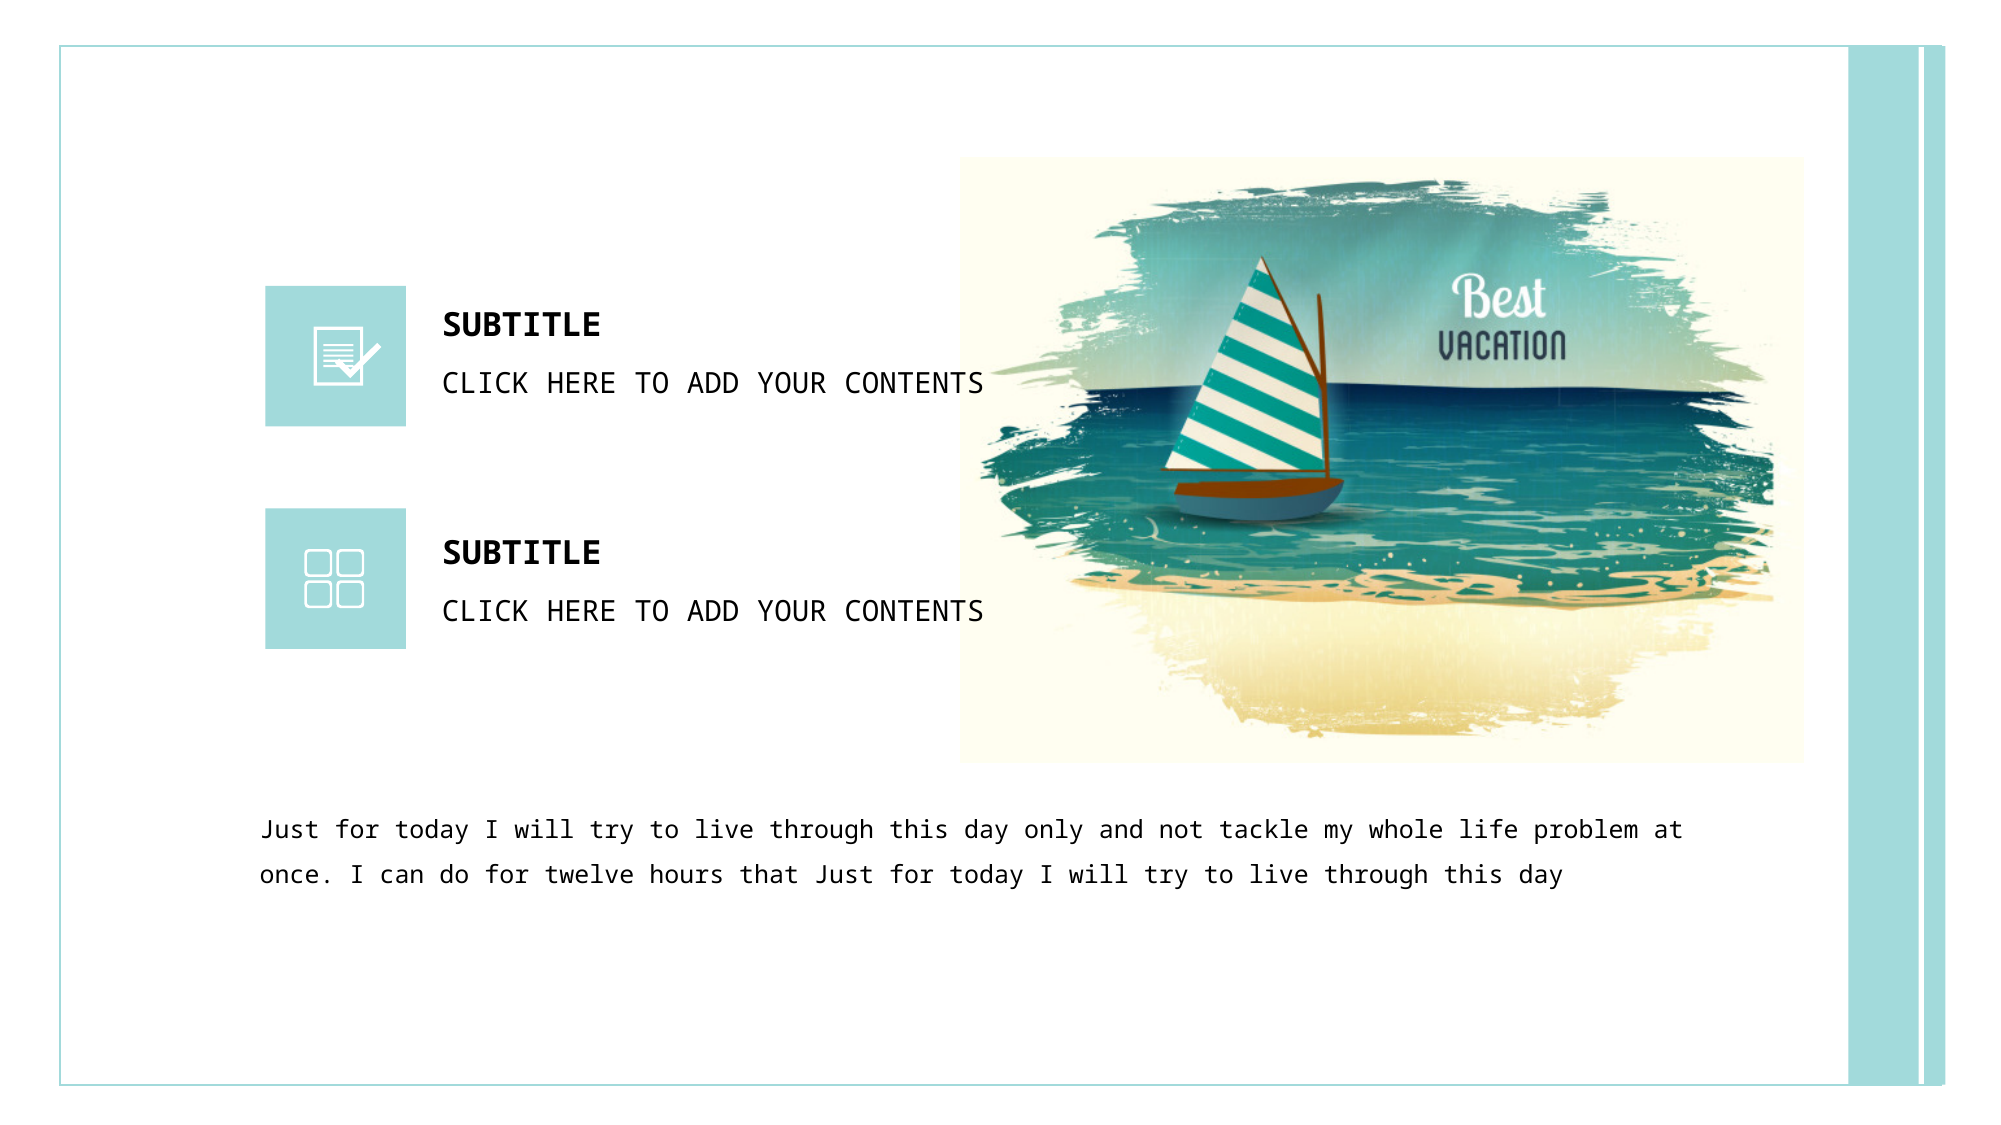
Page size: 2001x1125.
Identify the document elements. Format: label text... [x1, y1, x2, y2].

text_box SUBTITLE [427, 523, 818, 579]
text_box Just for today I will try to live through this day only and not tackle my whole life problem at once. I can do for twelve hours that Just for today I will try to live through this day [244, 790, 1782, 896]
text_box SUBTITLE [427, 295, 818, 351]
text_box CLICK HERE TO ADD YOUR CONTENTS [427, 584, 960, 635]
text_box [312, 325, 383, 387]
text_box [335, 579, 366, 610]
text_box [303, 579, 334, 610]
picture [960, 157, 1804, 763]
text_box CLICK HERE TO ADD YOUR CONTENTS [427, 356, 960, 407]
text_box [303, 548, 334, 578]
text_box [264, 285, 407, 427]
text_box [59, 45, 1942, 1086]
text_box [264, 507, 407, 650]
text_box [1942, 45, 1946, 1086]
text_box [335, 548, 366, 578]
